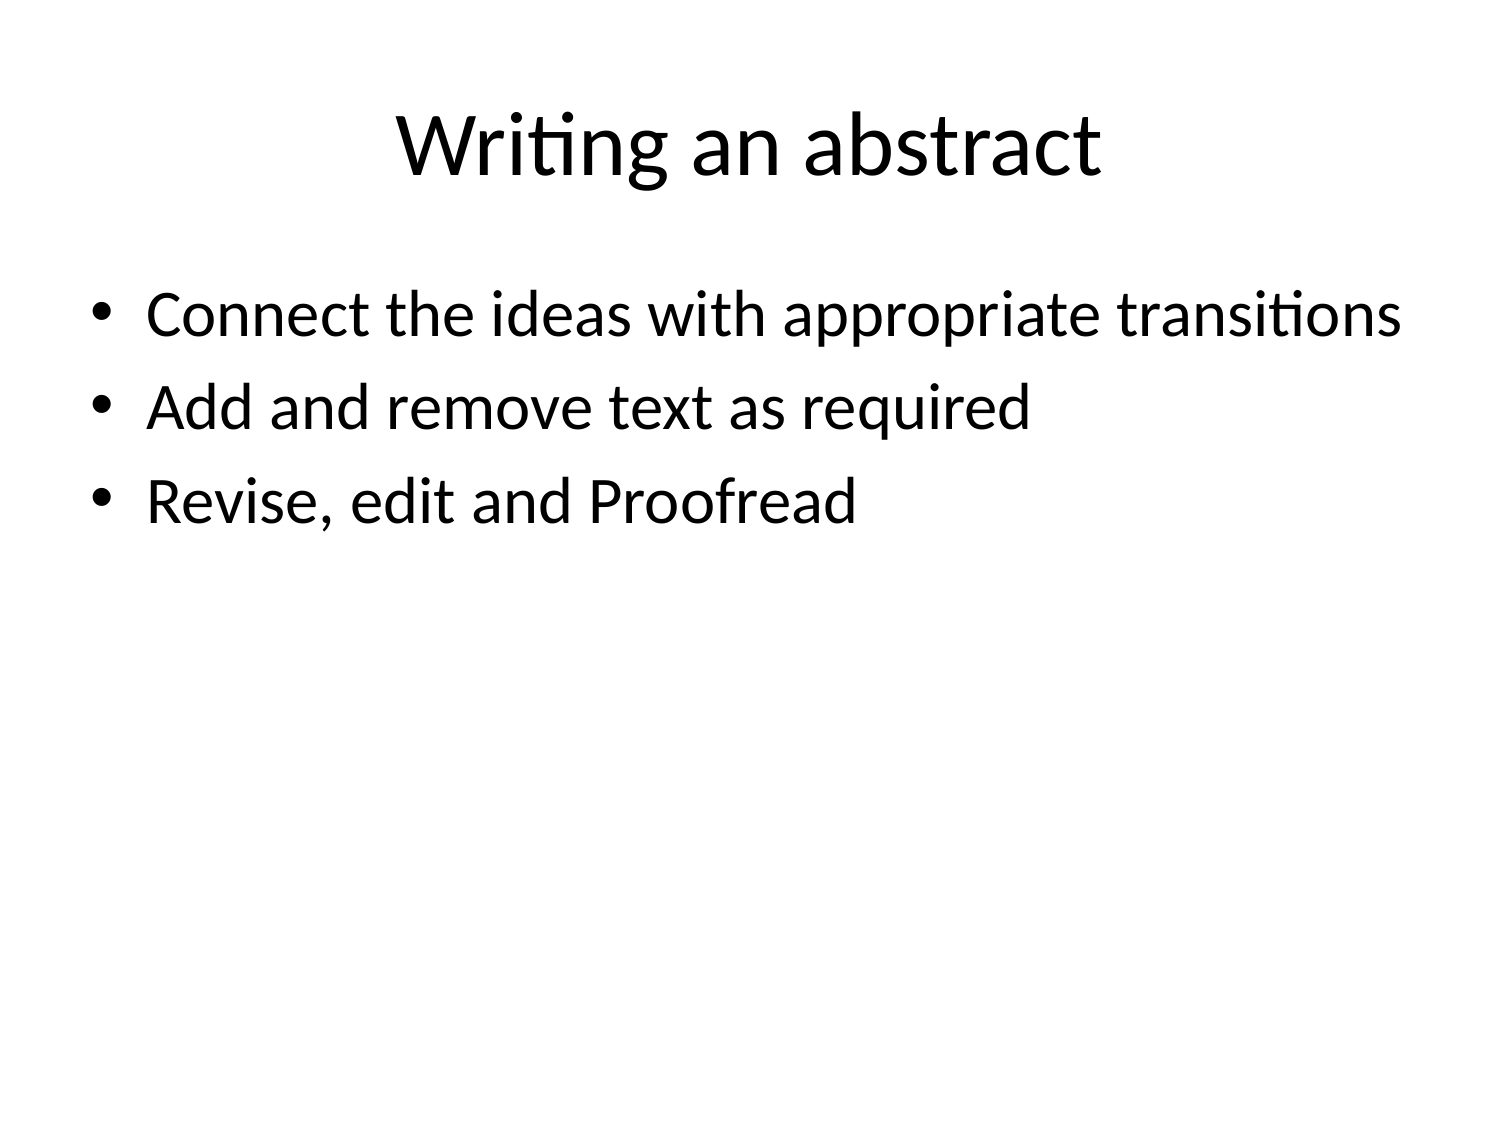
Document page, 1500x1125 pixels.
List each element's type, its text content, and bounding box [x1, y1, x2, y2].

title Writing an abstract [75, 45, 1425, 233]
list Connect the ideas with appropriate transitions Add and remove text as required Revise, edit and Proofread [75, 262, 1425, 1005]
